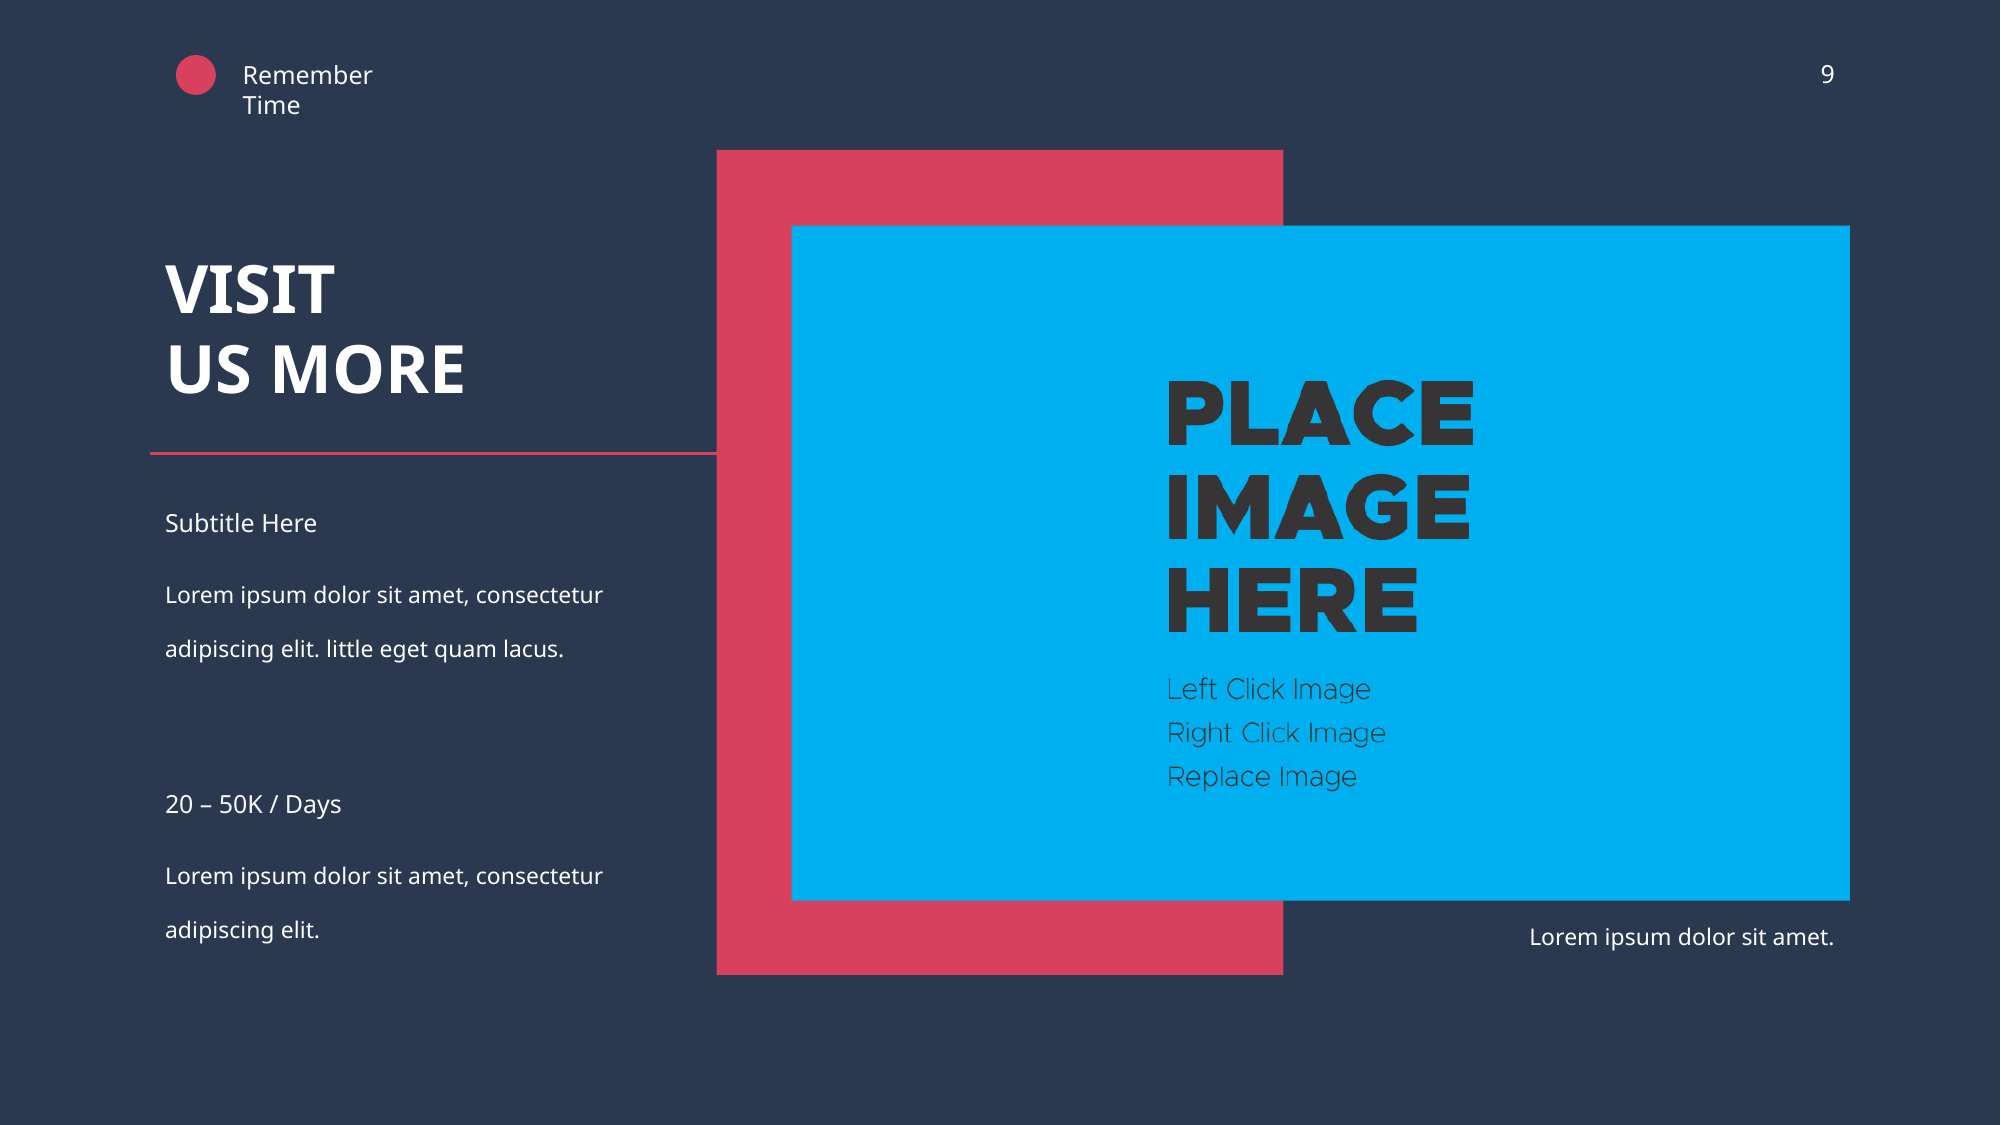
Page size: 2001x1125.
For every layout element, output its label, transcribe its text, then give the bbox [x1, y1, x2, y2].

text_box 20 – 50K / Days [149, 780, 517, 826]
picture [1366, 569, 1416, 631]
picture [1276, 476, 1342, 538]
text_box Remember Time [227, 52, 444, 128]
text_box VISIT US MORE [149, 239, 642, 415]
text_box Subtitle Here [149, 499, 517, 545]
picture [1240, 569, 1290, 631]
picture [1422, 382, 1472, 444]
picture [1283, 382, 1349, 444]
picture [1170, 382, 1222, 444]
text_box [175, 54, 216, 95]
picture [1354, 381, 1413, 445]
picture [1170, 476, 1186, 538]
picture [1301, 569, 1355, 631]
picture [1418, 476, 1468, 538]
picture [1232, 382, 1278, 444]
picture [1199, 476, 1268, 538]
text_box Lorem ipsum dolor sit amet. [1402, 915, 1850, 958]
picture [1347, 475, 1406, 539]
picture [1170, 569, 1227, 631]
text_box ‹#› [1689, 45, 1850, 106]
text_box Lorem ipsum dolor sit amet, consectetur adipiscing elit. [149, 826, 660, 952]
text_box Lorem ipsum dolor sit amet, consectetur adipiscing elit. little eget quam lacus. [149, 545, 642, 670]
